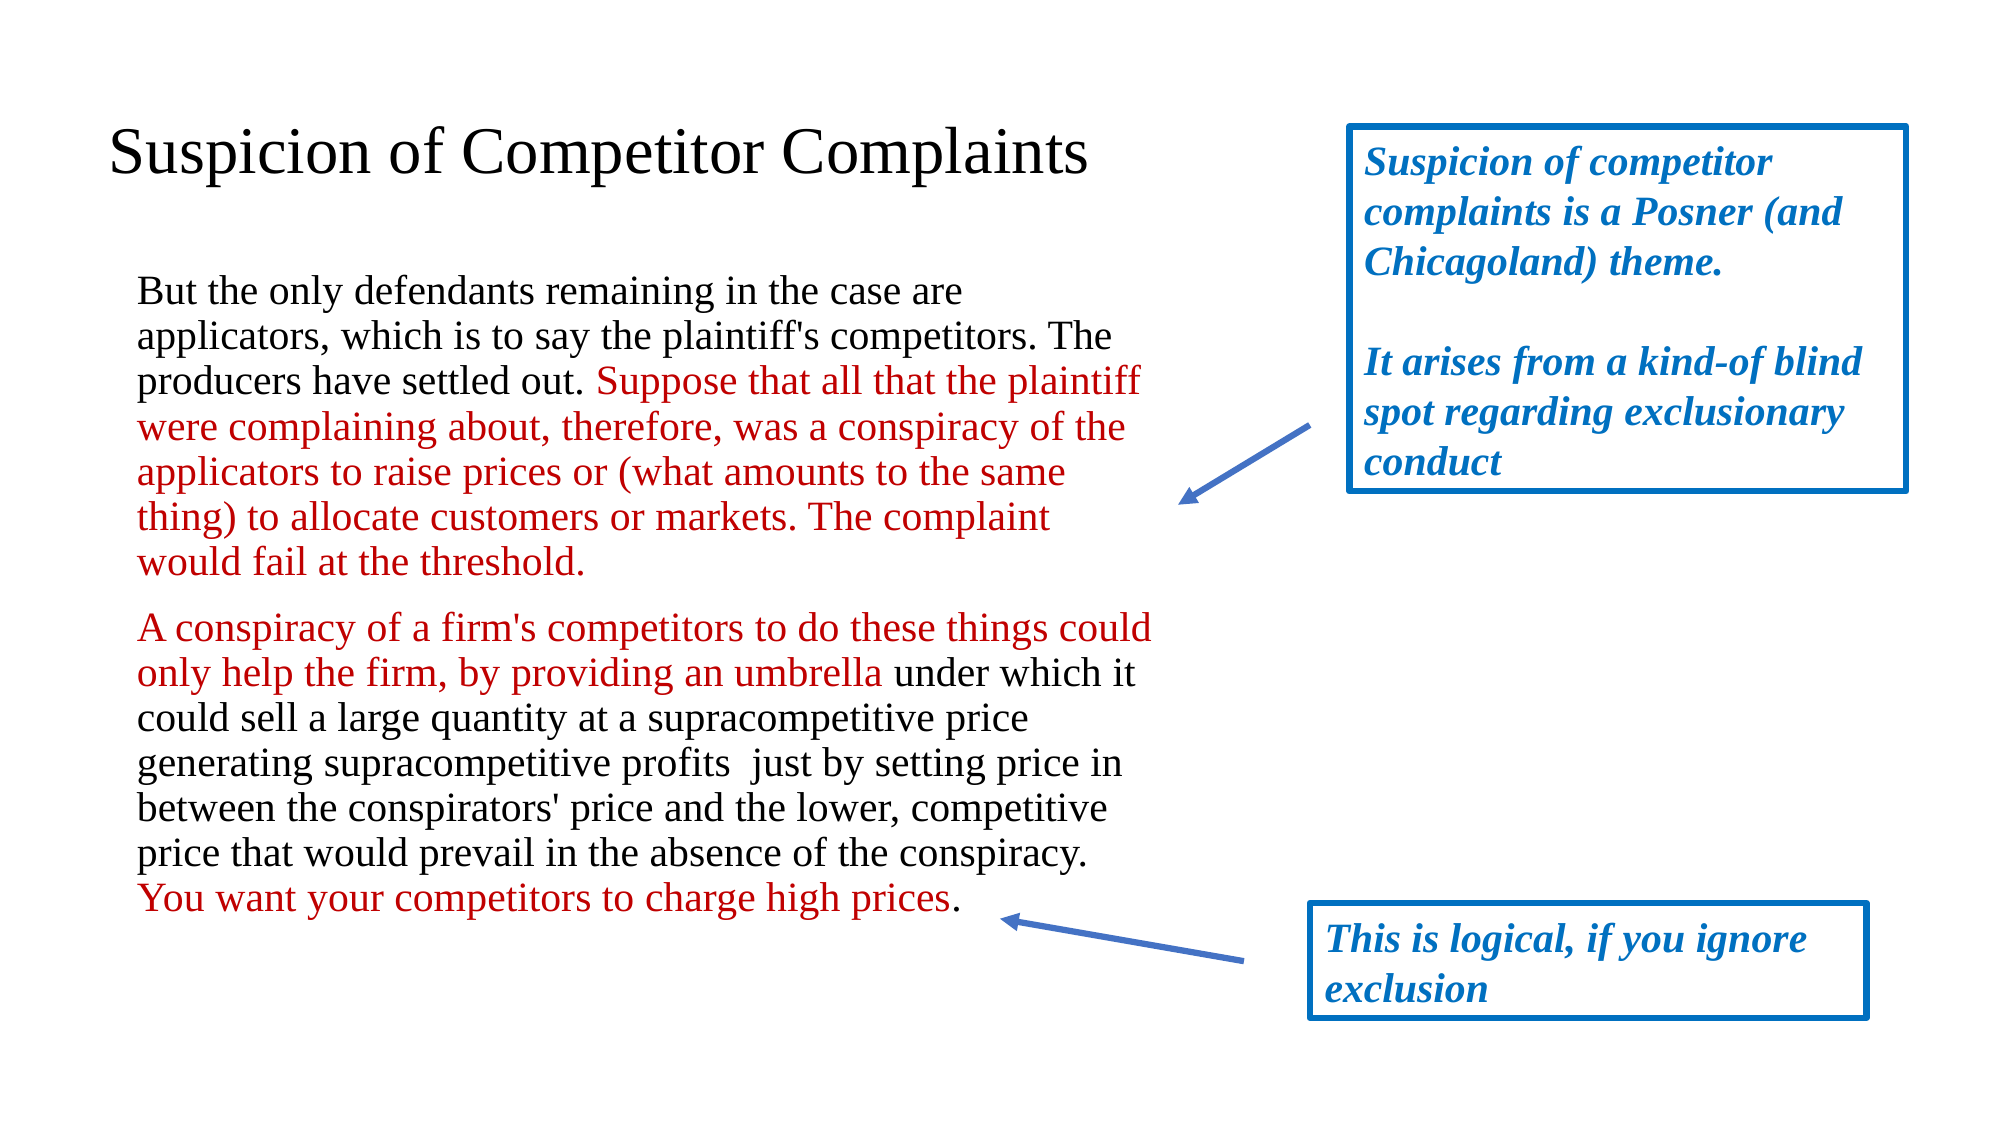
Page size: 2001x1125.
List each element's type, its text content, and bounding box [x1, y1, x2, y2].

text_box Suspicion of competitor complaints is a Posner (and Chicagoland) theme. It arises from a kind-of blind spot regarding exclusionary conduct [1349, 126, 1907, 492]
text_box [1178, 424, 1310, 505]
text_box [999, 918, 1244, 962]
title Suspicion of Competitor Complaints [93, 43, 1819, 262]
text_box This is logical, if you ignore exclusion [1309, 903, 1867, 1018]
list But the only defendants remaining in the case are applicators, which is to say the plaintiff's competitors. The producers have settled out. Suppose that all that the plaintiff were complaining about, therefore, was a conspiracy of the applicators to raise prices or (what amounts to the same thing) to allocate customers or markets. The complaint would fail at the threshold. A conspiracy of a firm's competitors to do these things could only help the firm, by providing an umbrella under which it could sell a large quantity at a supracompetitive price generating supracompetitive profits just by setting price in between the conspirators' price and the lower, competitive price that would prevail in the absence of the conspiracy. You want your competitors to charge high prices. [121, 262, 1179, 1125]
